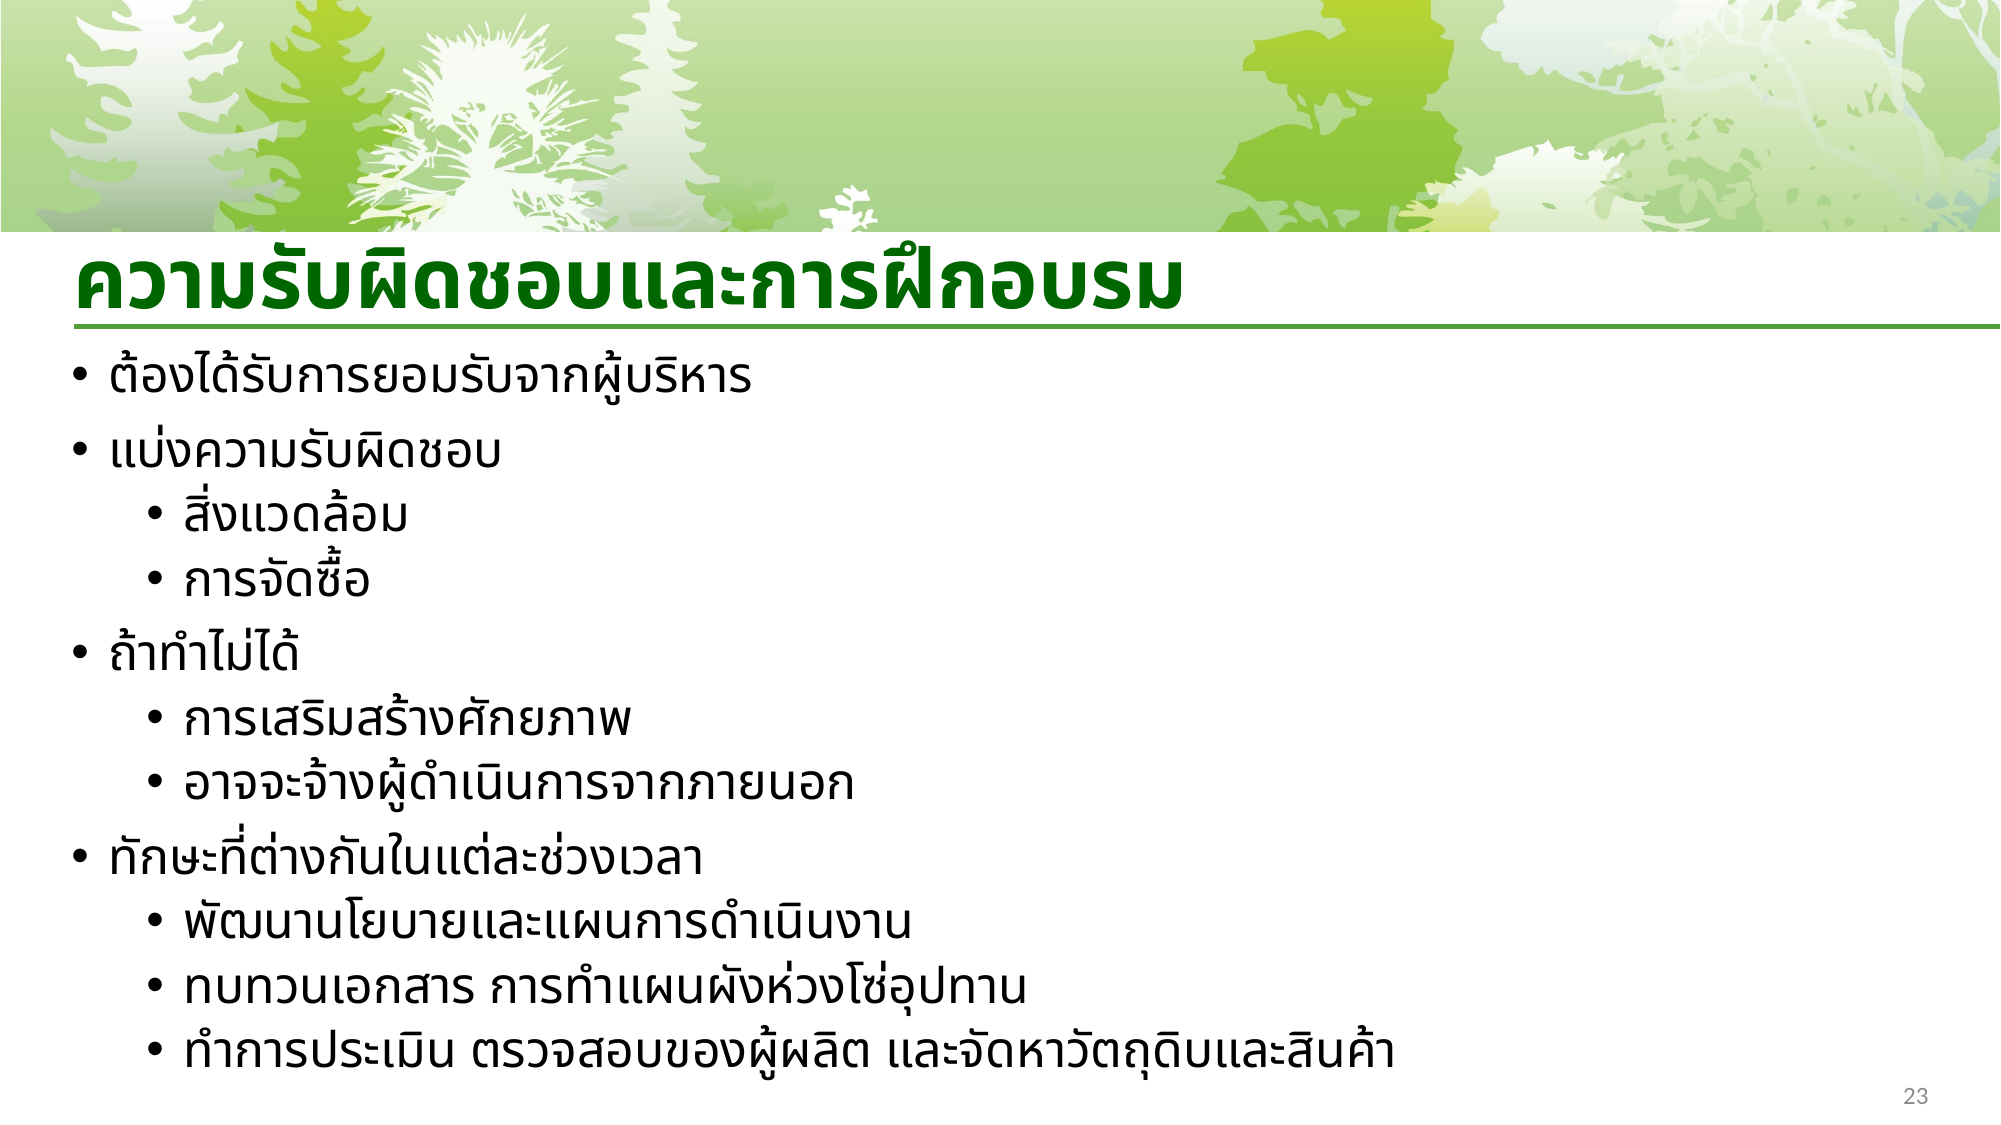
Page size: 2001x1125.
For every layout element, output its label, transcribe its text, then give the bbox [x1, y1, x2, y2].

picture [0, 0, 2000, 232]
list ต้องได้รับการยอมรับจากผู้บริหาร แบ่งความรับผิดชอบ สิ่งแวดล้อม การจัดซื้อ ถ้าทำไม่ได้ การเสริมสร้างศักยภาพ อาจจะจ้างผู้ดำเนินการจากภายนอก ทักษะที่ต่างกันในแต่ละช่วงเวลา พัฒนานโยบายและแผนการดำเนินงาน ทบทวนเอกสาร การทำแผนผังห่วงโซ่อุปทาน ทำการประเมิน ตรวจสอบของผู้ผลิต และจัดหาวัตถุดิบและสินค้า [56, 341, 1950, 1058]
title ความรับผิดชอบและการฝึกอบรม [58, 193, 1784, 341]
slide_number 23 [1493, 1065, 1944, 1125]
